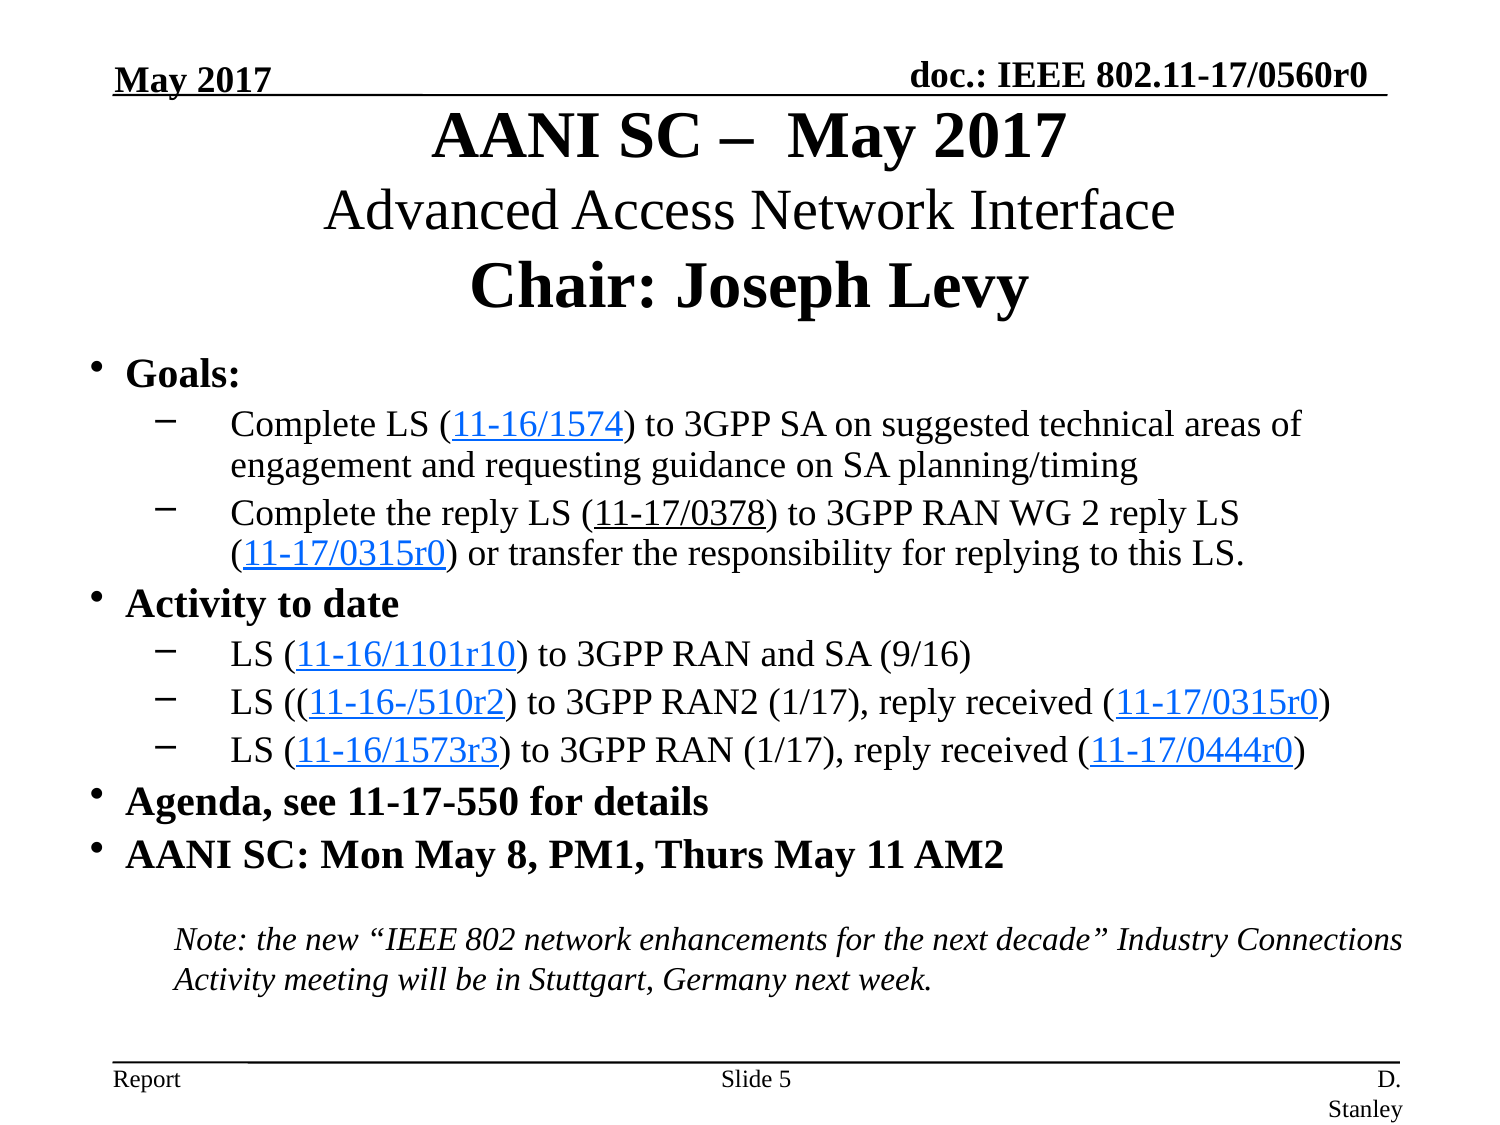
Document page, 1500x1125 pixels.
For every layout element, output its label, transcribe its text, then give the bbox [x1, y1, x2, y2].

slide_number Slide 5 [712, 1062, 800, 1093]
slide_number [114, 54, 309, 100]
title AANI SC – May 2017 Advanced Access Network Interface Chair: Joseph Levy [112, 149, 1388, 263]
footer D. Stanley, HP Enterprise [1325, 1062, 1402, 1093]
text_box Goals: Complete LS (11-16/1574) to 3GPP SA on suggested technical areas of engagement and requesting guidance on SA planning/timing Complete the reply LS (11-17/0378) to 3GPP RAN WG 2 reply LS (11-17/0315r0) or transfer the responsibility for replying to this LS. Activity to date LS (11-16/1101r10) to 3GPP RAN and SA (9/16) LS ((11-16-/510r2) to 3GPP RAN2 (1/17), reply received (11-17/0315r0) LS (11-16/1573r3) to 3GPP RAN (1/17), reply received (11-17/0444r0) Agenda, see 11-17-550 for details AANI SC: Mon May 8, PM1, Thurs May 11 AM2 Note: the new “IEEE 802 network enhancements for the next decade” Industry Connections Activity meeting will be in Stuttgart, Germany next week. [74, 344, 1438, 1055]
